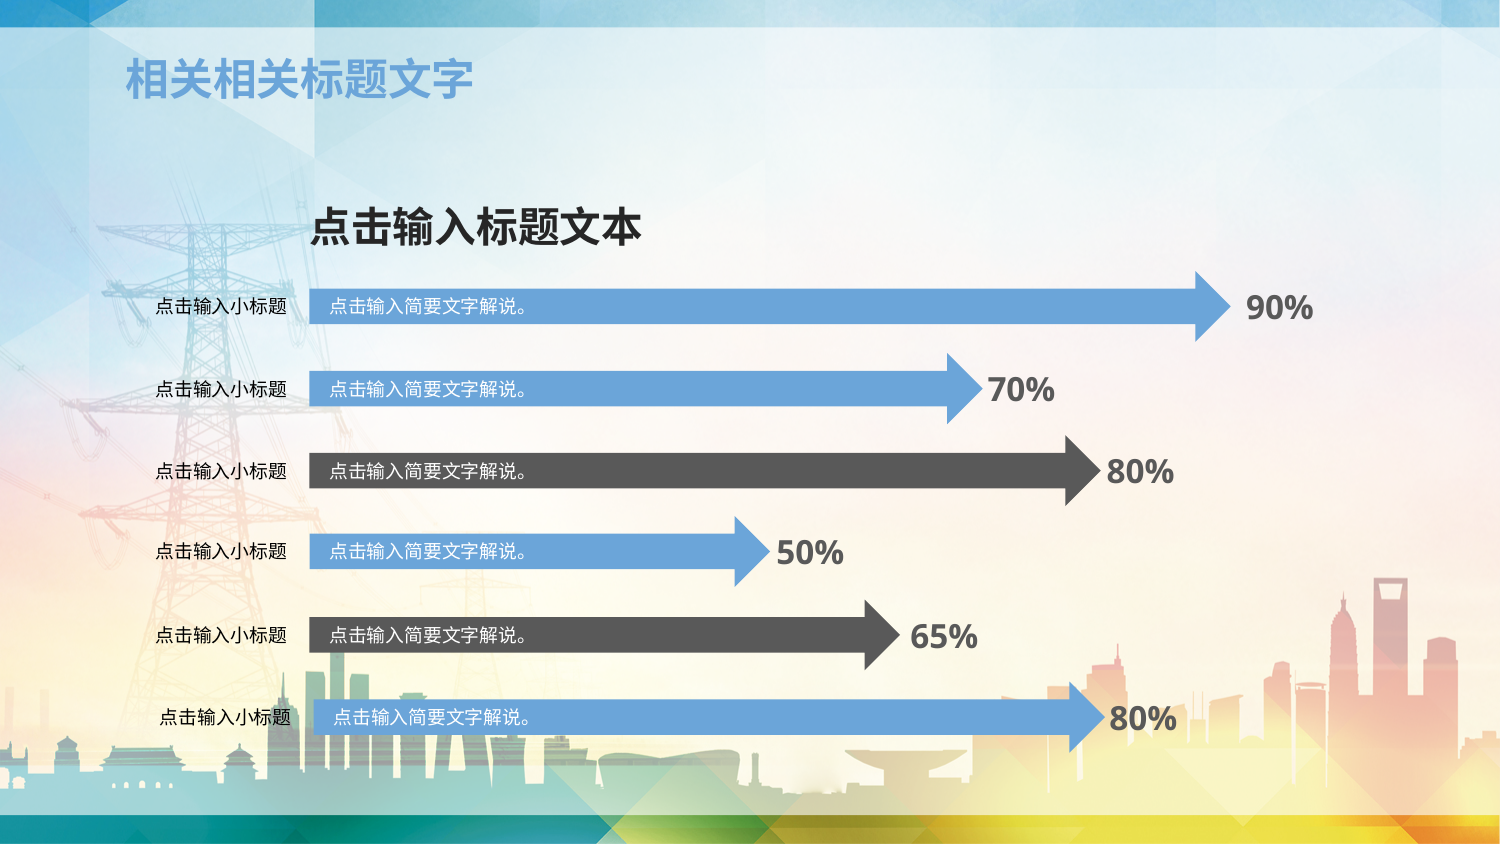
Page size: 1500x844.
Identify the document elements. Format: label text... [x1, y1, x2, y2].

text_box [155, 270, 1353, 342]
picture [0, 816, 1500, 844]
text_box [155, 599, 1017, 671]
picture [0, 0, 1500, 27]
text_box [155, 515, 883, 587]
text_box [159, 681, 1216, 753]
text_box 相关相关标题文字 [110, 44, 743, 112]
text_box 点击输入标题文本 [309, 200, 830, 251]
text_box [155, 435, 1213, 507]
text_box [155, 353, 1094, 424]
